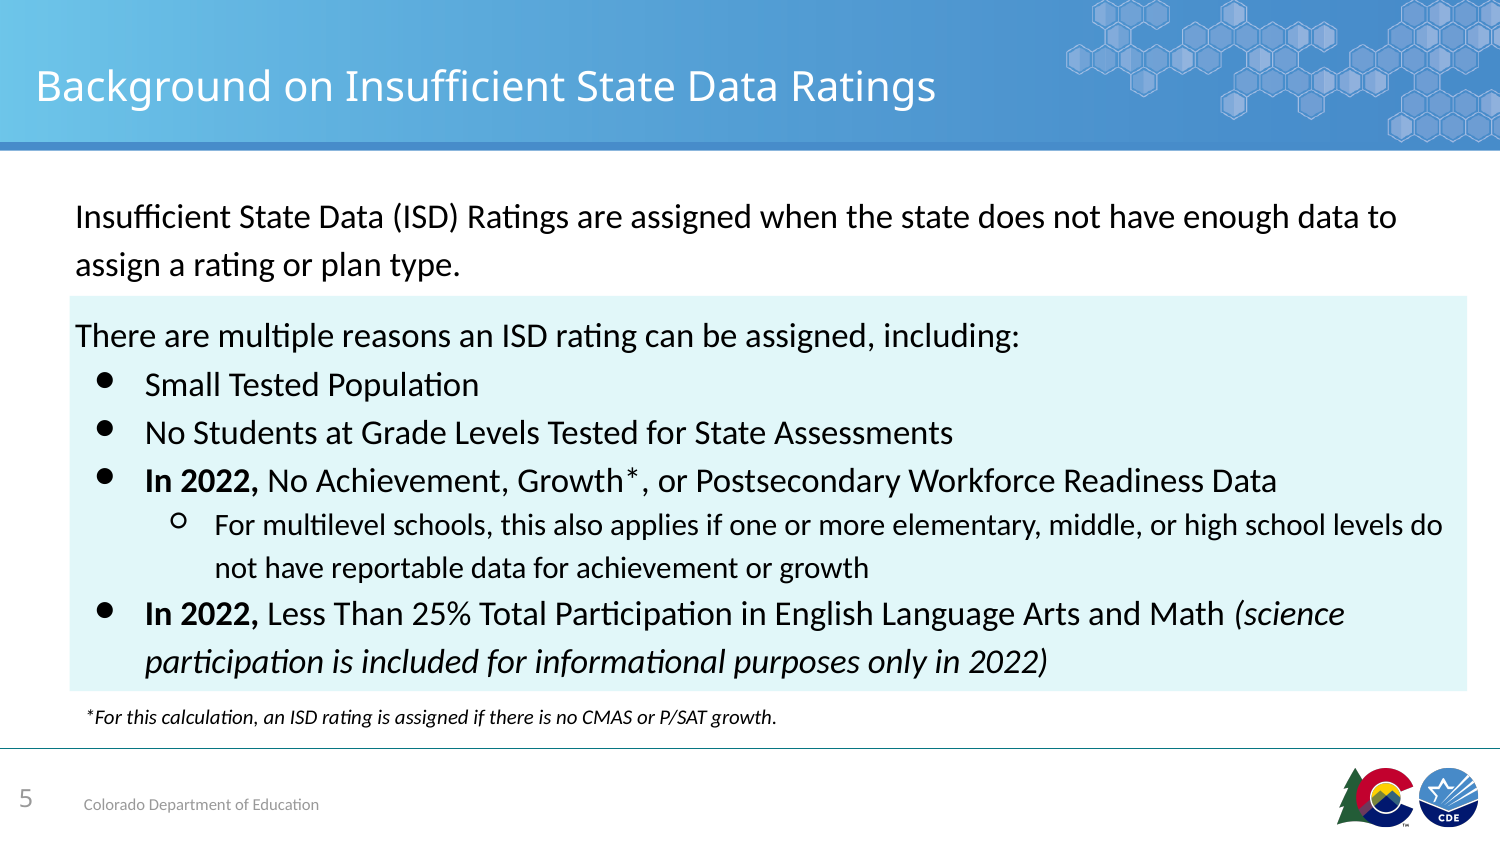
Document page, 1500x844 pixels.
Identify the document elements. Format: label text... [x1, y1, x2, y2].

title Background on Insufficient State Data Ratings [34, 37, 1433, 132]
text_box *For this calculation, an ISD rating is assigned if there is no CMAS or P/SAT growth. [69, 691, 1314, 742]
text_box [69, 295, 1468, 692]
picture [1336, 767, 1479, 828]
slide_number 5 [18, 776, 76, 823]
list Insufficient State Data (ISD) Ratings are assigned when the state does not have enough data to assign a rating or plan type. There are multiple reasons an ISD rating can be assigned, including: Small Tested Population No Students at Grade Levels Tested for State Assessments In 2022, No Achievement, Growth*, or Postsecondary Workforce Readiness Data For multilevel schools, this also applies if one or more elementary, middle, or high school levels do not have reportable data for achievement or growth In 2022, Less Than 25% Total Participation in English Language Arts and Math (science participation is included for informational purposes only in 2022) [75, 187, 1473, 684]
picture [0, 0, 1500, 151]
